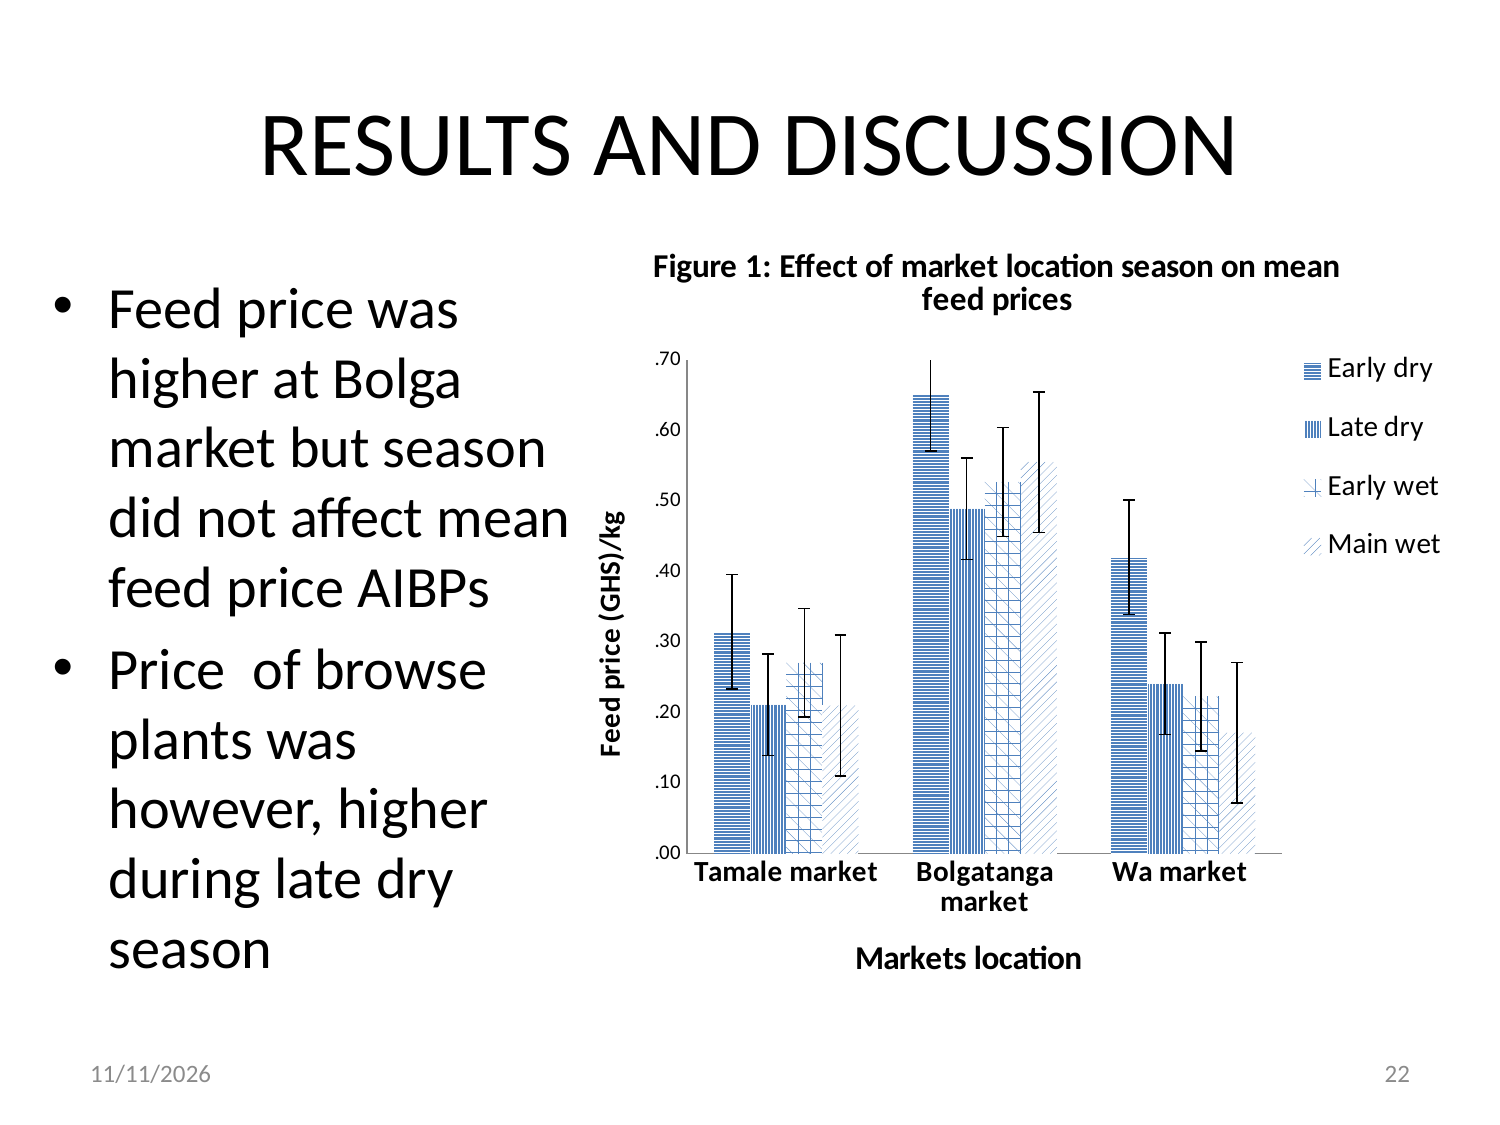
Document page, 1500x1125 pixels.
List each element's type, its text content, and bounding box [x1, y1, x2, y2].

slide_number 22 [1074, 1042, 1425, 1103]
chart [562, 224, 1476, 1013]
list Feed price was higher at Bolga market but season did not affect mean feed price AIBPs Price of browse plants was however, higher during late dry season [37, 262, 557, 1005]
title RESULTS AND DISCUSSION [75, 45, 1425, 233]
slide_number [75, 1042, 425, 1103]
